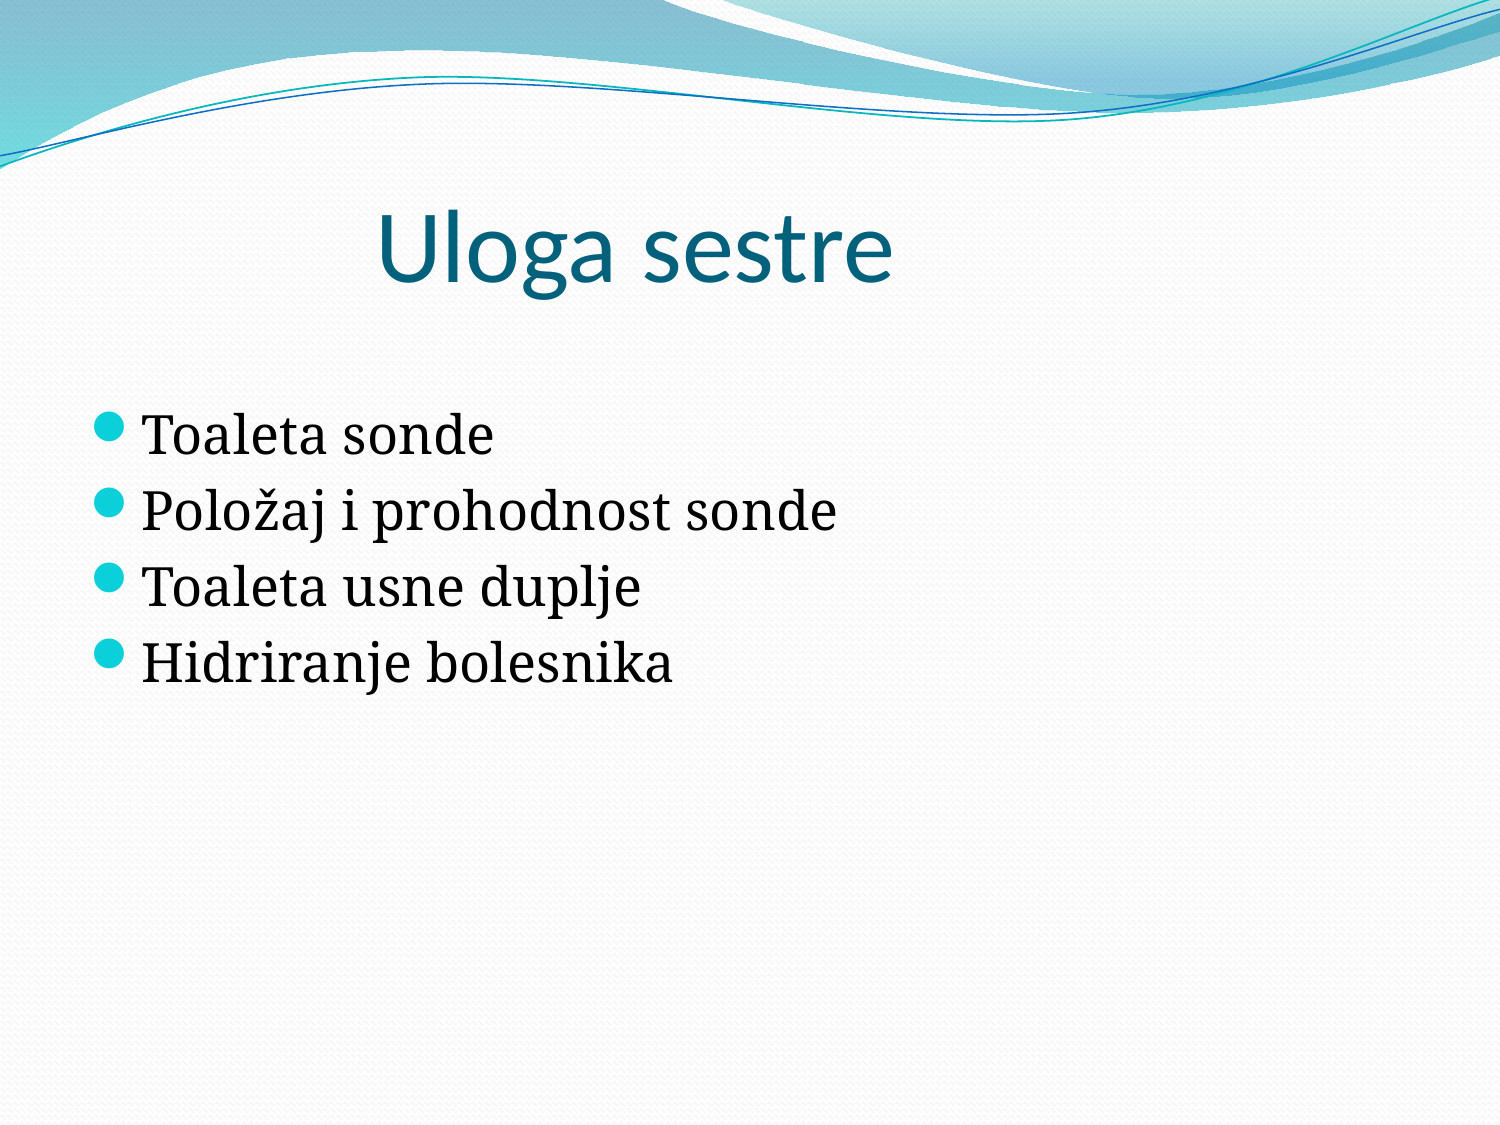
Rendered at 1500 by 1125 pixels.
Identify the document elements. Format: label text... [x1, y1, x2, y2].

title Uloga sestre [75, 115, 1425, 303]
list Toaleta sonde Položaj i prohodnost sonde Toaleta usne duplje Hidriranje bolesnika [75, 317, 1425, 1038]
